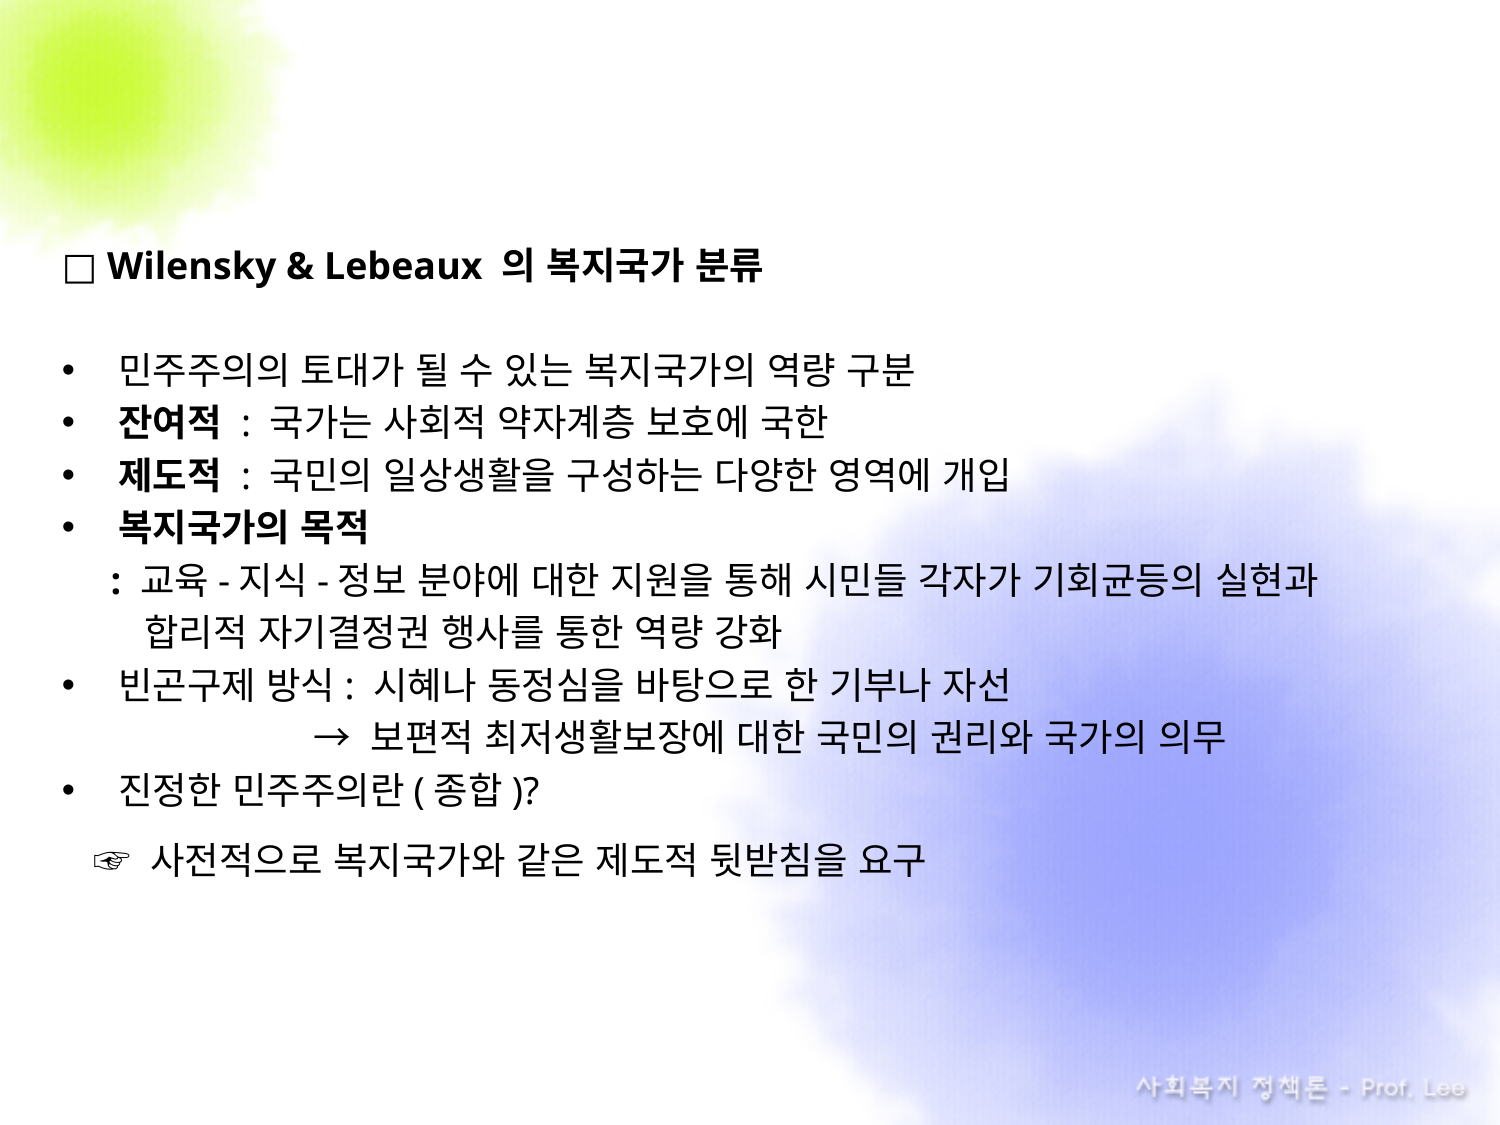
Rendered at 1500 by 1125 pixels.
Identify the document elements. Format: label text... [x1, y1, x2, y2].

list □ Wilensky & Lebeaux 의 복지국가 분류 민주주의의 토대가 될 수 있는 복지국가의 역량 구분 잔여적 : 국가는 사회적 약자계층 보호에 국한 제도적 : 국민의 일상생활을 구성하는 다양한 영역에 개입 복지국가의 목적 : 교육-지식-정보 분야에 대한 지원을 통해 시민들 각자가 기회균등의 실현과 합리적 자기결정권 행사를 통한 역량 강화 빈곤구제 방식: 시혜나 동정심을 바탕으로 한 기부나 자선 → 보편적 최저생활보장에 대한 국민의 권리와 국가의 의무 진정한 민주주의란(종합)? ☞ 사전적으로 복지국가와 같은 제도적 뒷받침을 요구 [46, 234, 1454, 914]
picture [0, 0, 1500, 1125]
